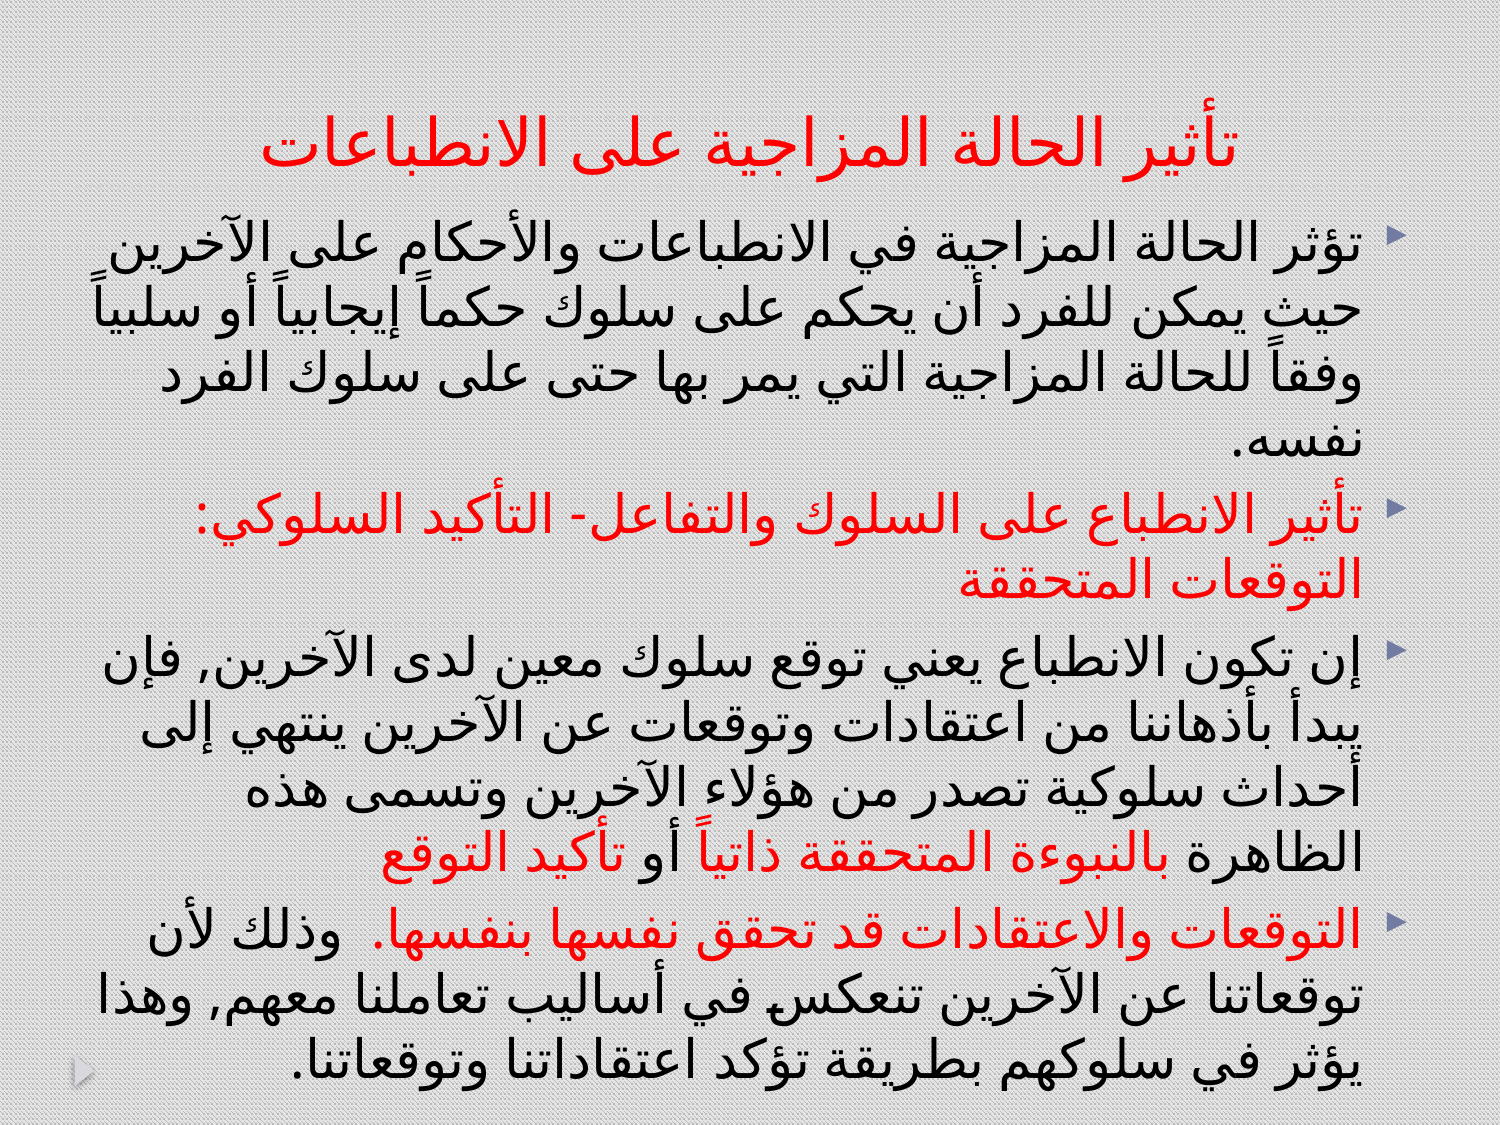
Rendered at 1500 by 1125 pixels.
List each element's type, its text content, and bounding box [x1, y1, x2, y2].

title تأثير الحالة المزاجية على الانطباعات [75, 24, 1425, 188]
list تؤثر الحالة المزاجية في الانطباعات والأحكام على الآخرين حيث يمكن للفرد أن يحكم على سلوك حكماً إيجابياً أو سلبياً وفقاً للحالة المزاجية التي يمر بها حتى على سلوك الفرد نفسه. تأثير الانطباع على السلوك والتفاعل- التأكيد السلوكي: التوقعات المتحققة إن تكون الانطباع يعني توقع سلوك معين لدى الآخرين, فإن يبدأ بأذهاننا من اعتقادات وتوقعات عن الآخرين ينتهي إلى أحداث سلوكية تصدر من هؤلاء الآخرين وتسمى هذه الظاهرة بالنبوءة المتحققة ذاتياً أو تأكيد التوقع التوقعات والاعتقادات قد تحقق نفسها بنفسها. وذلك لأن توقعاتنا عن الآخرين تنعكس في أساليب تعاملنا معهم, وهذا يؤثر في سلوكهم بطريقة تؤكد اعتقاداتنا وتوقعاتنا. [75, 200, 1425, 1010]
